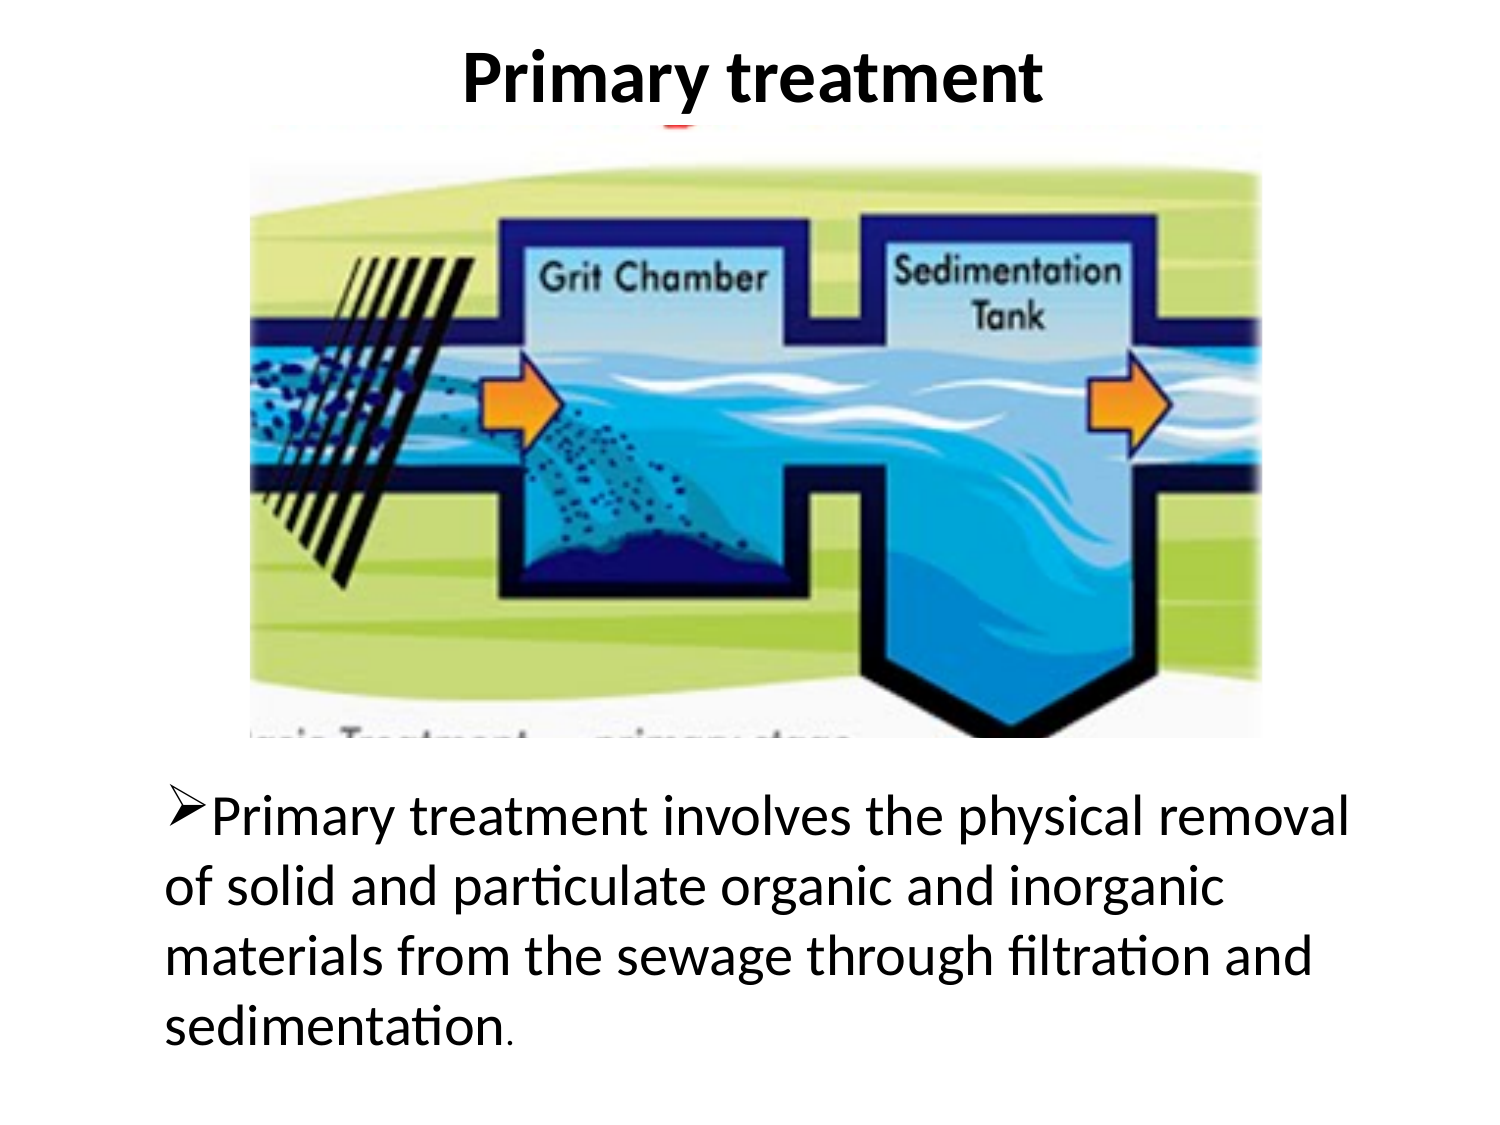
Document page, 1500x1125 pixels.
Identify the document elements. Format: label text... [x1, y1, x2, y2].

text_box Primary treatment involves the physical removal of solid and particulate organic and inorganic materials from the sewage through filtration and sedimentation. [150, 724, 1388, 1065]
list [249, 124, 1263, 738]
title Primary treatment [87, 0, 1438, 125]
